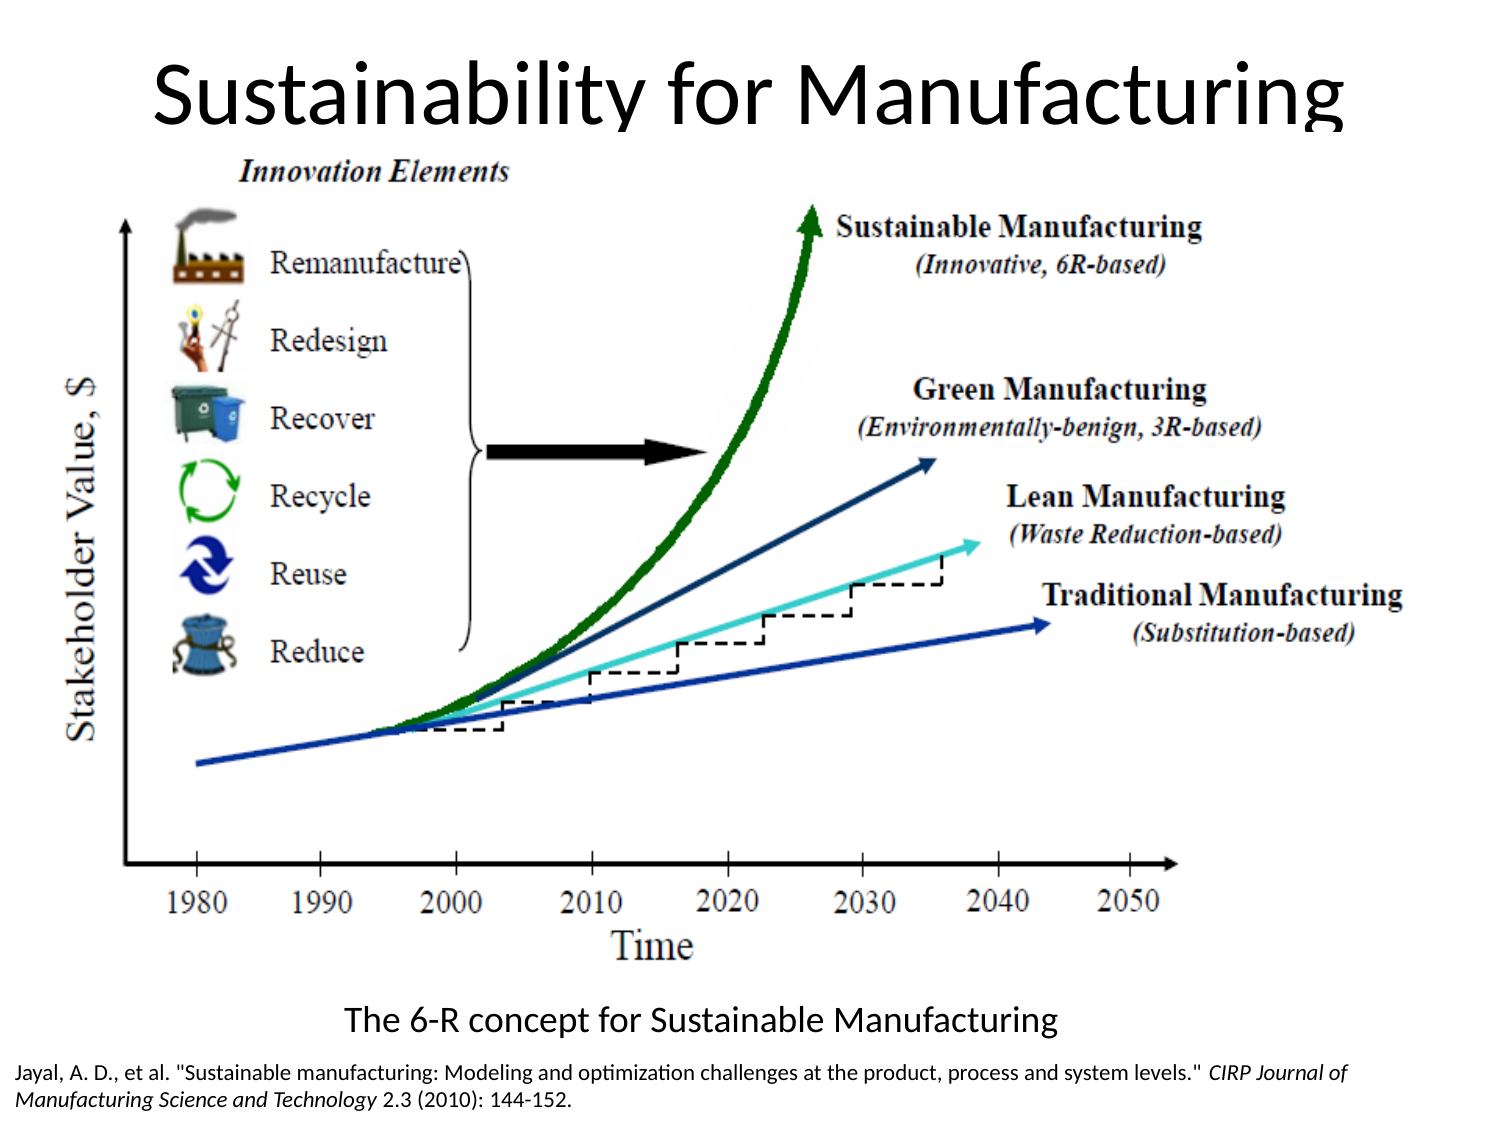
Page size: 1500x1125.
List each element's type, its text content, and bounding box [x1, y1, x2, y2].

title Sustainability for Manufacturing [75, 24, 1425, 131]
text_box Jayal, A. D., et al. "Sustainable manufacturing: Modeling and optimization challenges at the product, process and system levels." CIRP Journal of Manufacturing Science and Technology 2.3 (2010): 144-152. [0, 1049, 1500, 1120]
picture [37, 132, 1440, 1001]
text_box The 6-R concept for Sustainable Manufacturing [329, 1008, 1074, 1048]
